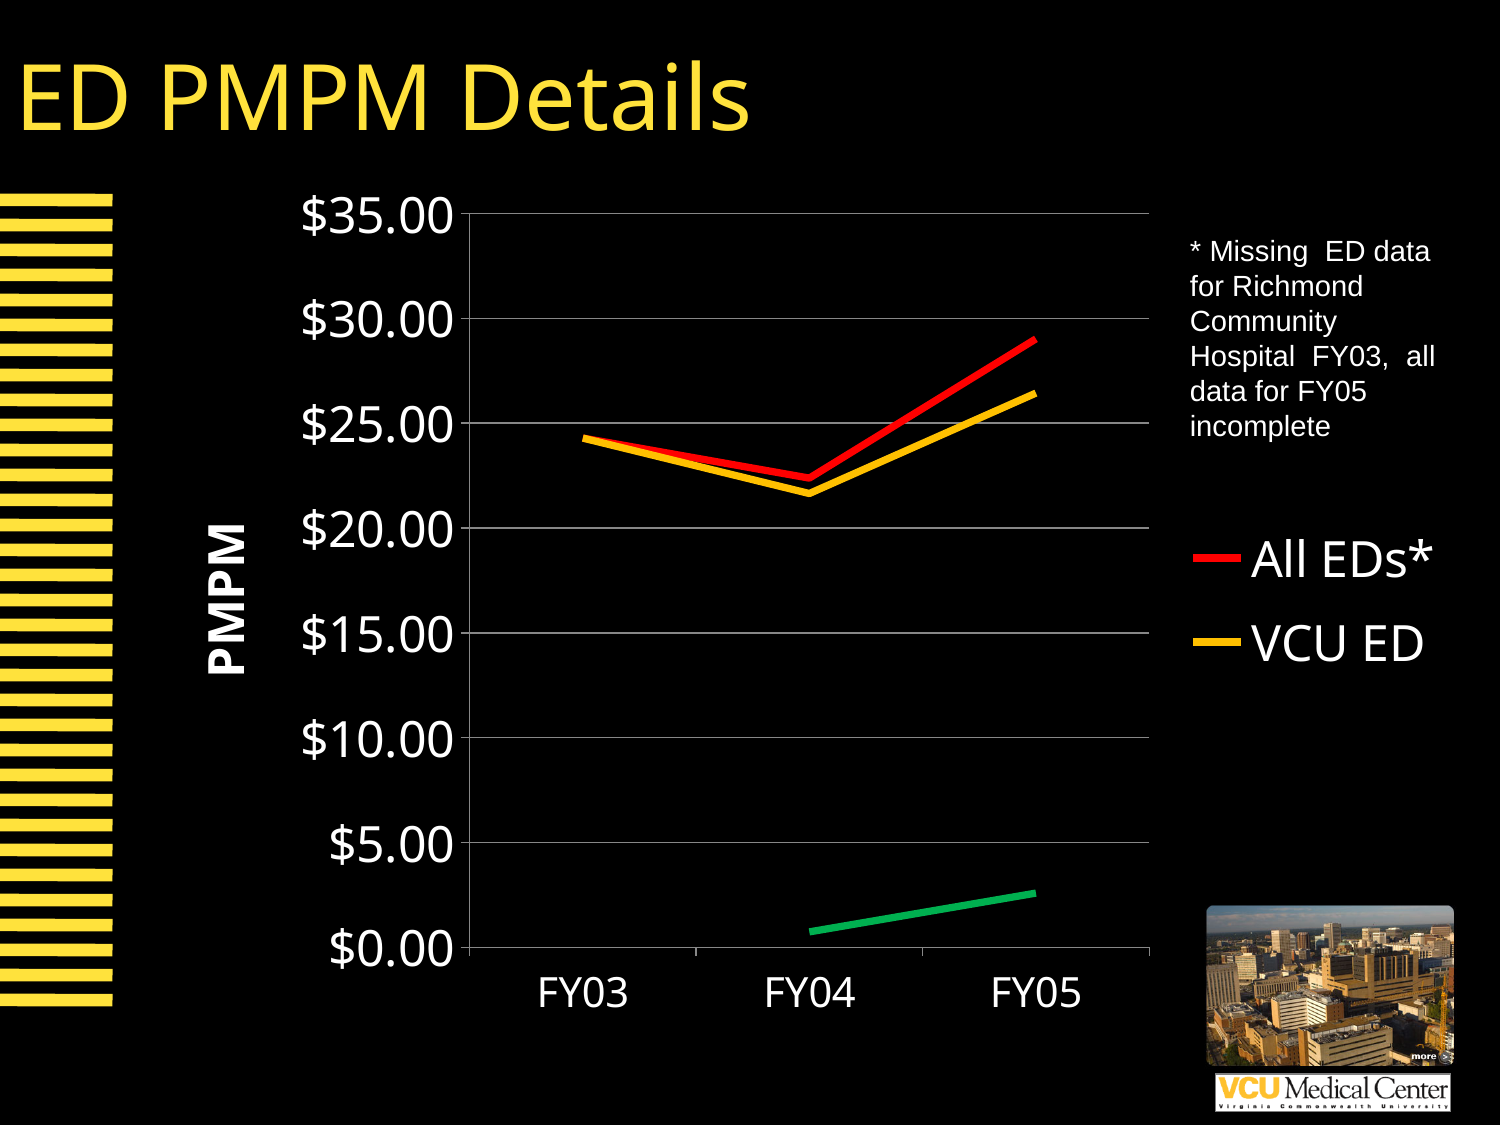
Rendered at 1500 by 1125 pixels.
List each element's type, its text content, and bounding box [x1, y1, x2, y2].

chart [149, 162, 1464, 1038]
picture [1199, 1038, 1461, 1072]
picture [1216, 1075, 1450, 1111]
title ED PMPM Details [0, 0, 1275, 188]
